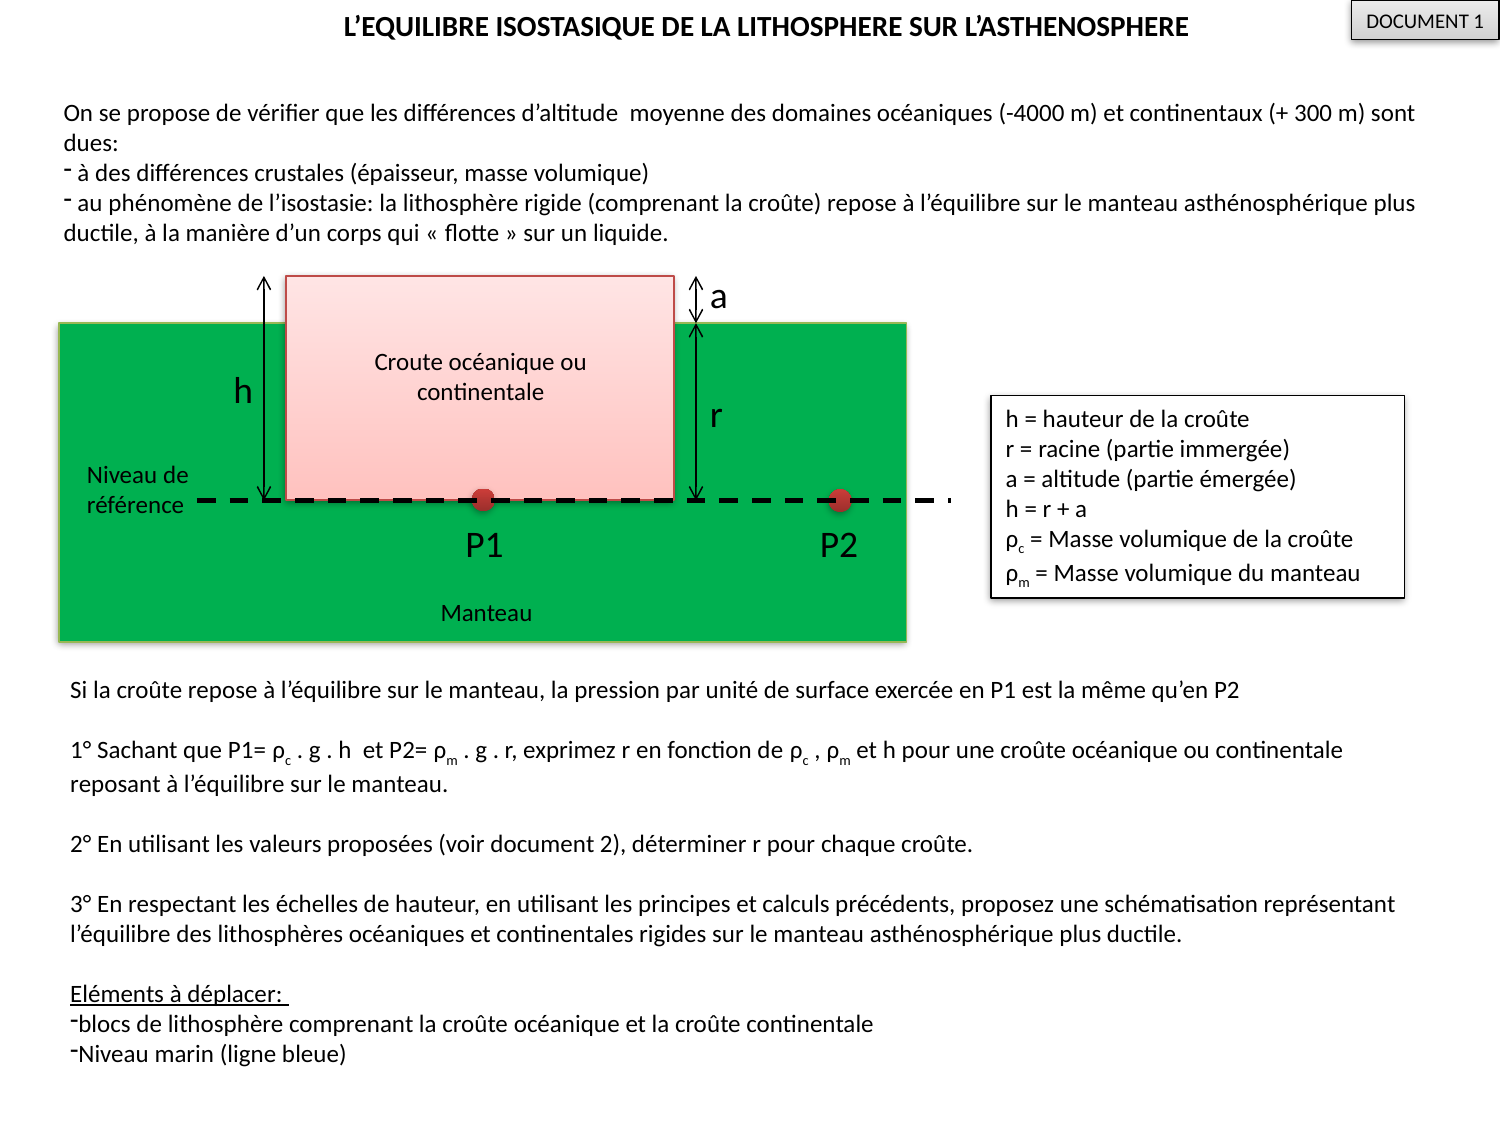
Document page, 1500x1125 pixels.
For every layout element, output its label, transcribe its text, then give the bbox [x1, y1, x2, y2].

text_box h = hauteur de la croûte r = racine (partie immergée) a = altitude (partie émergée) h = r + a ρc = Masse volumique de la croûte ρm = Masse volumique du manteau [990, 395, 1405, 599]
text_box Si la croûte repose à l’équilibre sur le manteau, la pression par unité de surface exercée en P1 est la même qu’en P2 1° Sachant que P1= ρc . g . h et P2= ρm . g . r, exprimez r en fonction de ρc , ρm et h pour une croûte océanique ou continentale reposant à l’équilibre sur le manteau. 2° En utilisant les valeurs proposées (voir document 2), déterminer r pour chaque croûte. 3° En respectant les échelles de hauteur, en utilisant les principes et calculs précédents, proposez une schématisation représentant l’équilibre des lithosphères océaniques et continentales rigides sur le manteau asthénosphérique plus ductile. Eléments à déplacer: blocs de lithosphère comprenant la croûte océanique et la croûte continentale Niveau marin (ligne bleue) [55, 666, 1440, 1075]
text_box L’EQUILIBRE ISOSTASIQUE DE LA LITHOSPHERE SUR L’ASTHENOSPHERE [329, 0, 1205, 50]
text_box On se propose de vérifier que les différences d’altitude moyenne des domaines océaniques (-4000 m) et continentaux (+ 300 m) sont dues: à des différences crustales (épaisseur, masse volumique) au phénomène de l’isostasie: la lithosphère rigide (comprenant la croûte) repose à l’équilibre sur le manteau asthénosphérique plus ductile, à la manière d’un corps qui « flotte » sur un liquide. [48, 89, 1478, 254]
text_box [58, 263, 907, 643]
text_box DOCUMENT 1 [1351, 0, 1500, 40]
